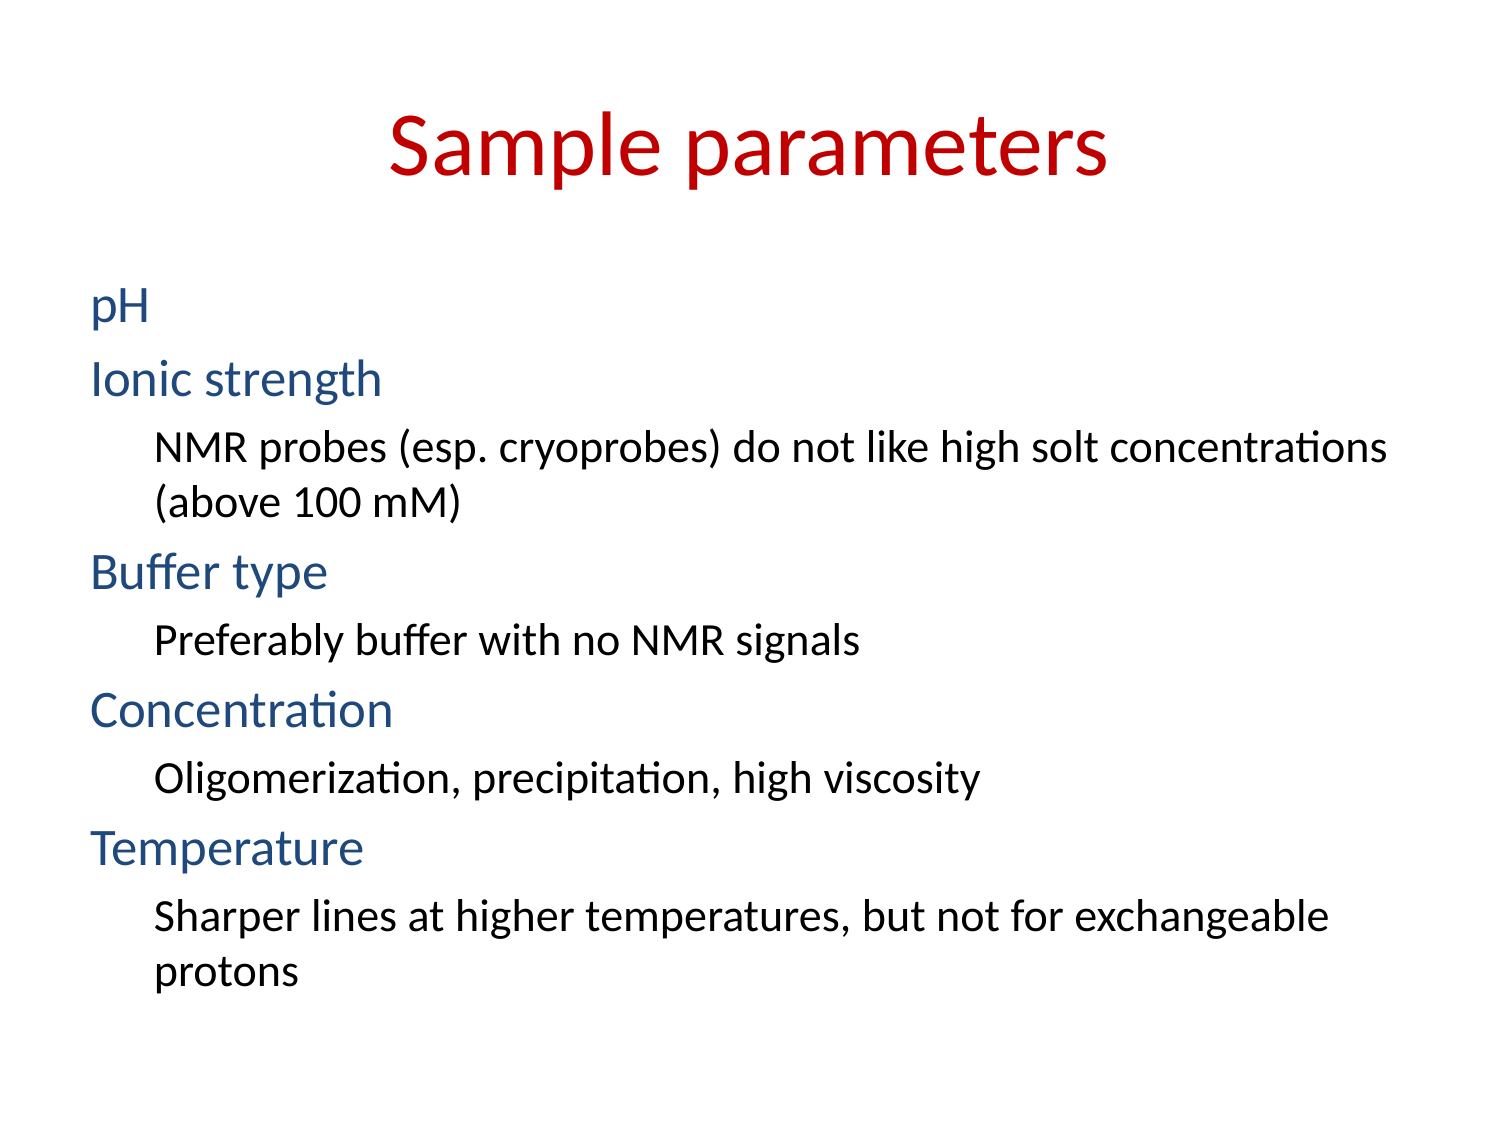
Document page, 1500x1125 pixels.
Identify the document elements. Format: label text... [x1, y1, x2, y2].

title Sample parameters [75, 45, 1425, 233]
list pH Ionic strength NMR probes (esp. cryoprobes) do not like high solt concentrations (above 100 mM) Buffer type Preferably buffer with no NMR signals Concentration Oligomerization, precipitation, high viscosity Temperature Sharper lines at higher temperatures, but not for exchangeable protons [75, 262, 1425, 1005]
